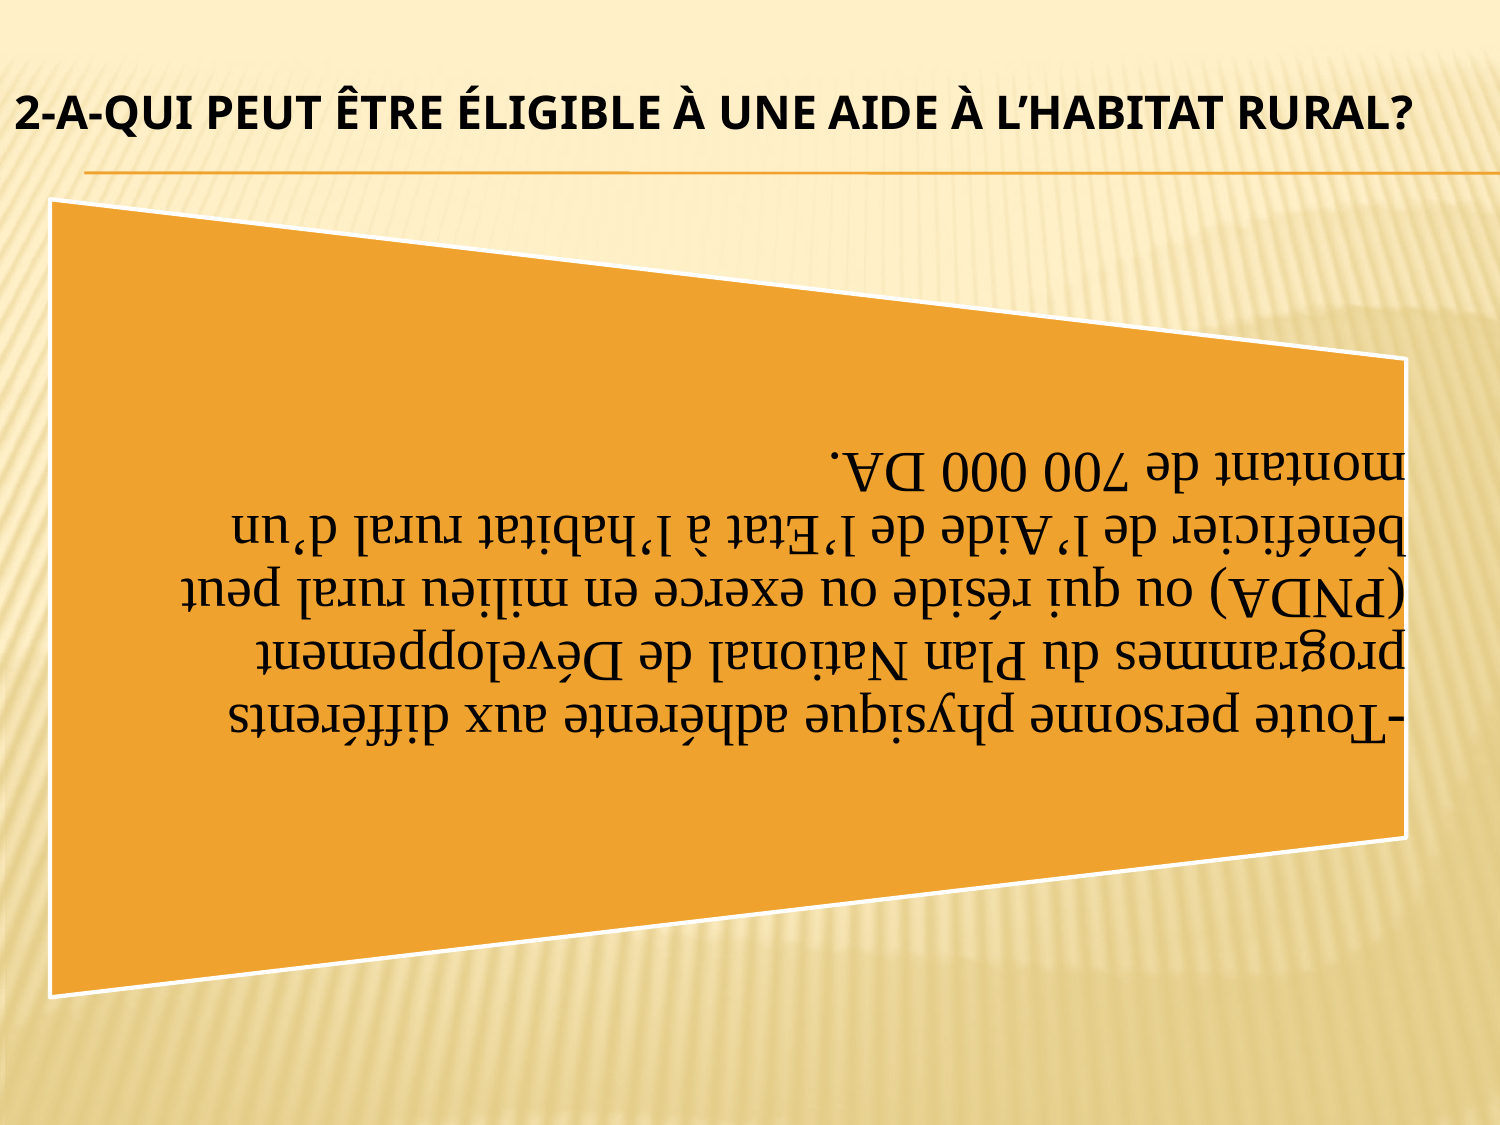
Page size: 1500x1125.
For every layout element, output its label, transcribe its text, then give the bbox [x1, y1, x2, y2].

title 2-a-Qui peut être éligible à une aide à l’habitat rural? [0, 75, 1500, 213]
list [49, 198, 1407, 998]
